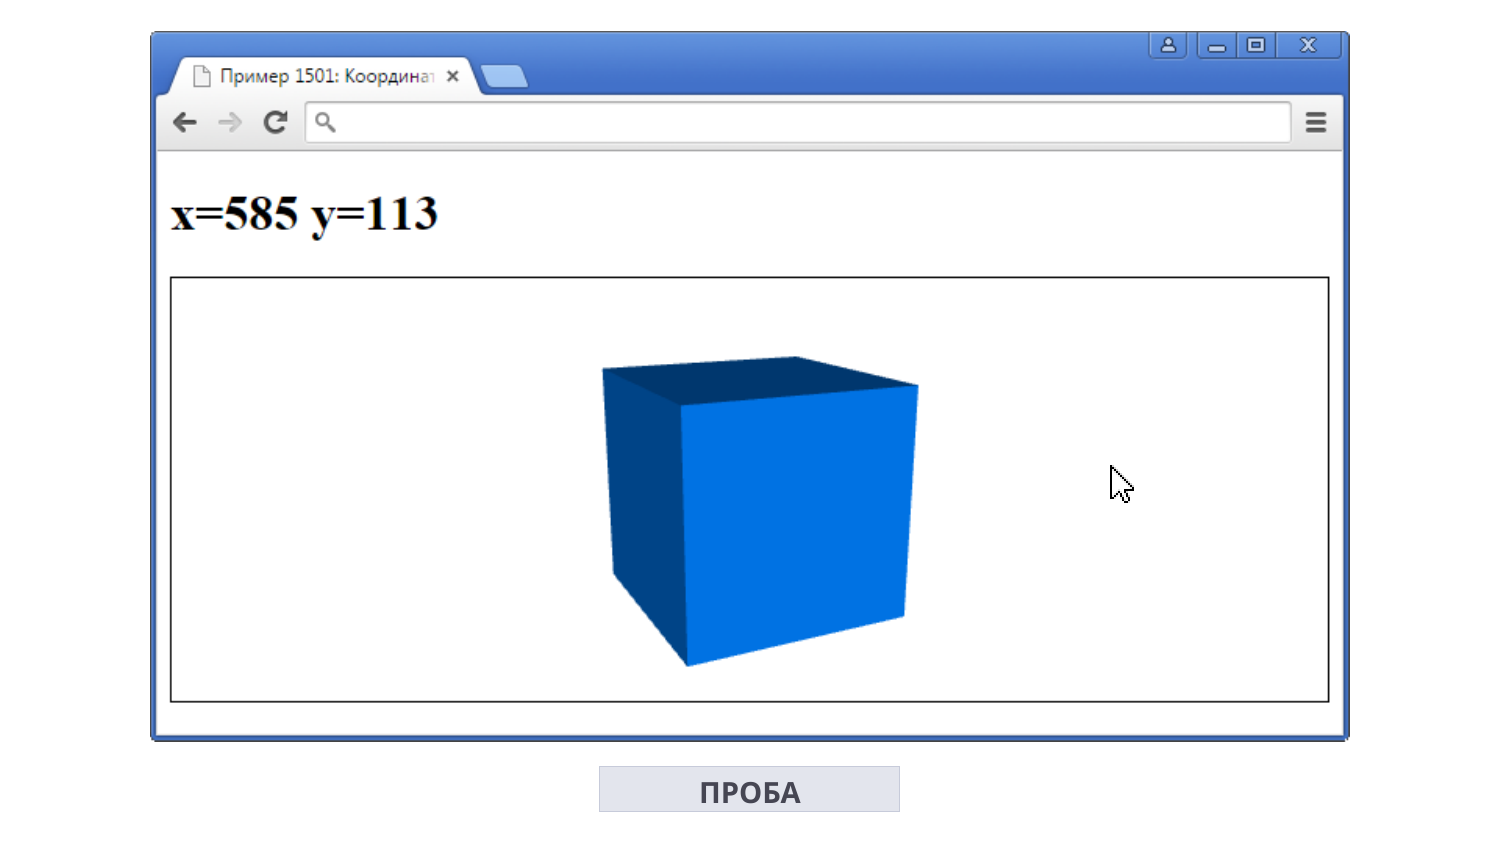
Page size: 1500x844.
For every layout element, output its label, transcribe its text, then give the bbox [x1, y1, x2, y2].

picture [149, 31, 1351, 742]
text_box ПРОБА [599, 766, 900, 812]
